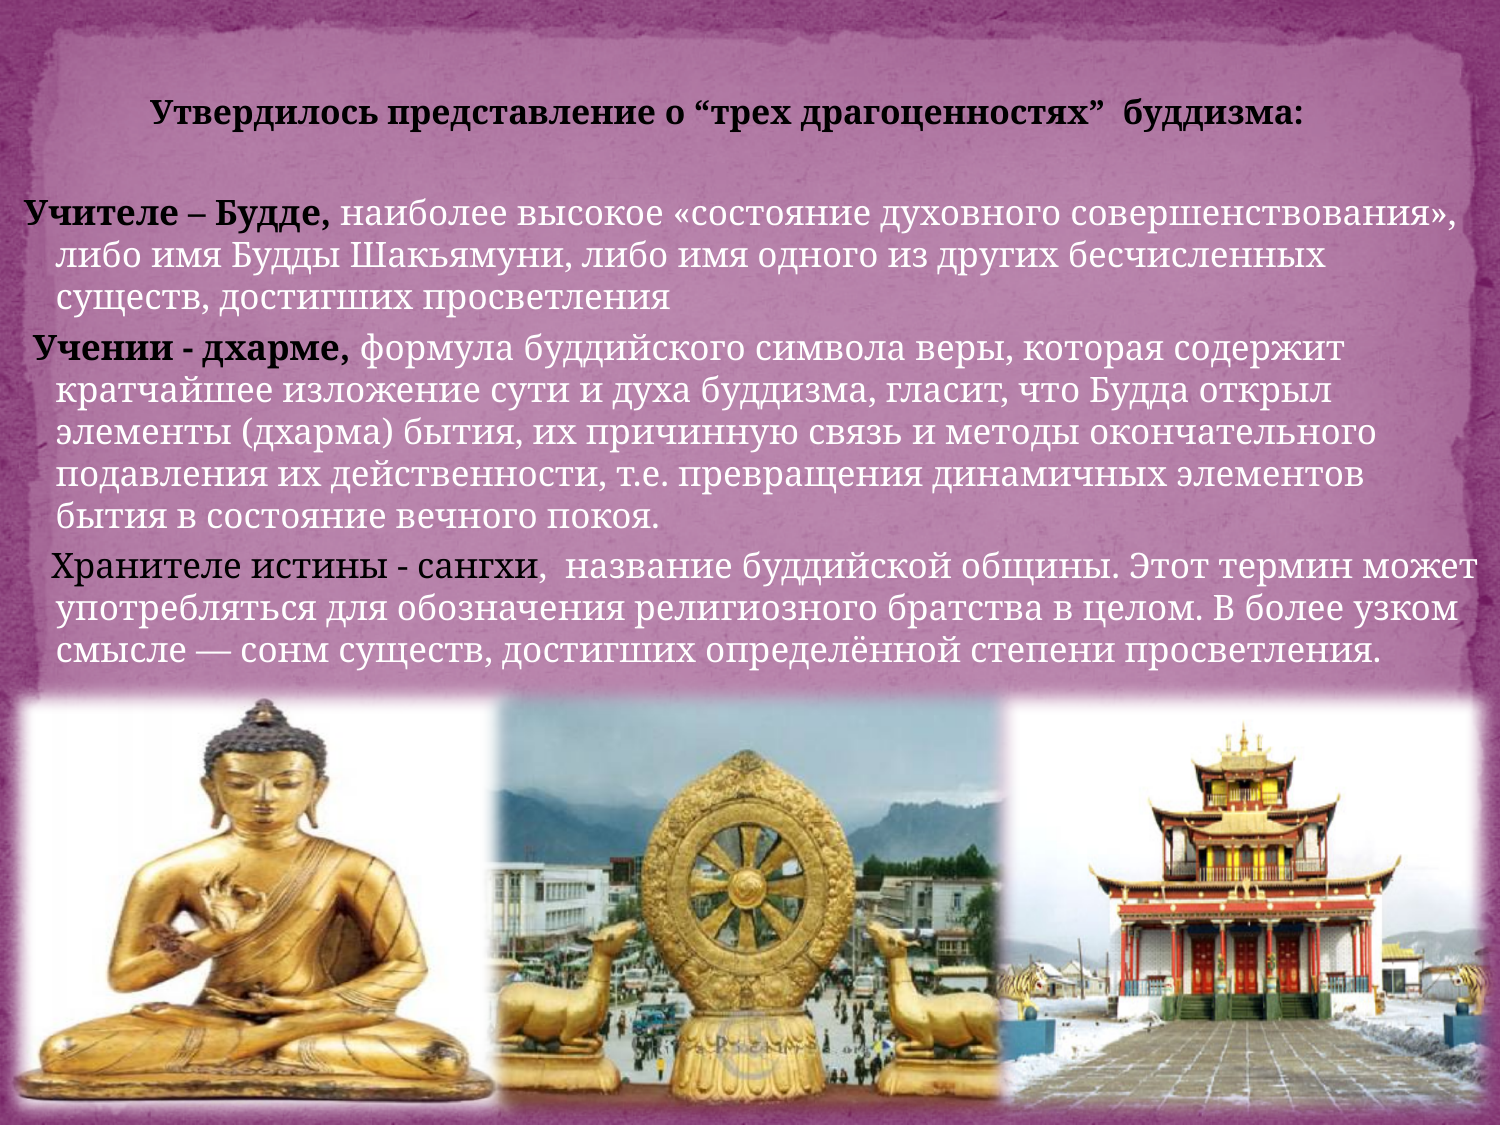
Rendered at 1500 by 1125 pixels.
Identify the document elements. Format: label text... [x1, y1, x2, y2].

list Утвердилось представление о “трех драгоценностях” буддизма: Учителе – Будде, наиболее высокое «состояние духовного совершенствования», либо имя Будды Шакьямуни, либо имя одного из других бесчисленных существ, достигших просветления Учении - дхарме, формула буддийского символа веры, которая содержит кратчайшее изложение сути и духа буддизма, гласит, что Будда открыл элементы (дхарма) бытия, их причинную связь и методы окончательного подавления их действенности, т.е. превращения динамичных элементов бытия в состояние вечного покоя. Хранителе истины - сангхи, название буддийской общины. Этот термин может употребляться для обозначения религиозного братства в целом. В более узком смысле — сонм существ, достигших определённой степени просветления. [0, 81, 1500, 672]
picture [2, 680, 1499, 1125]
